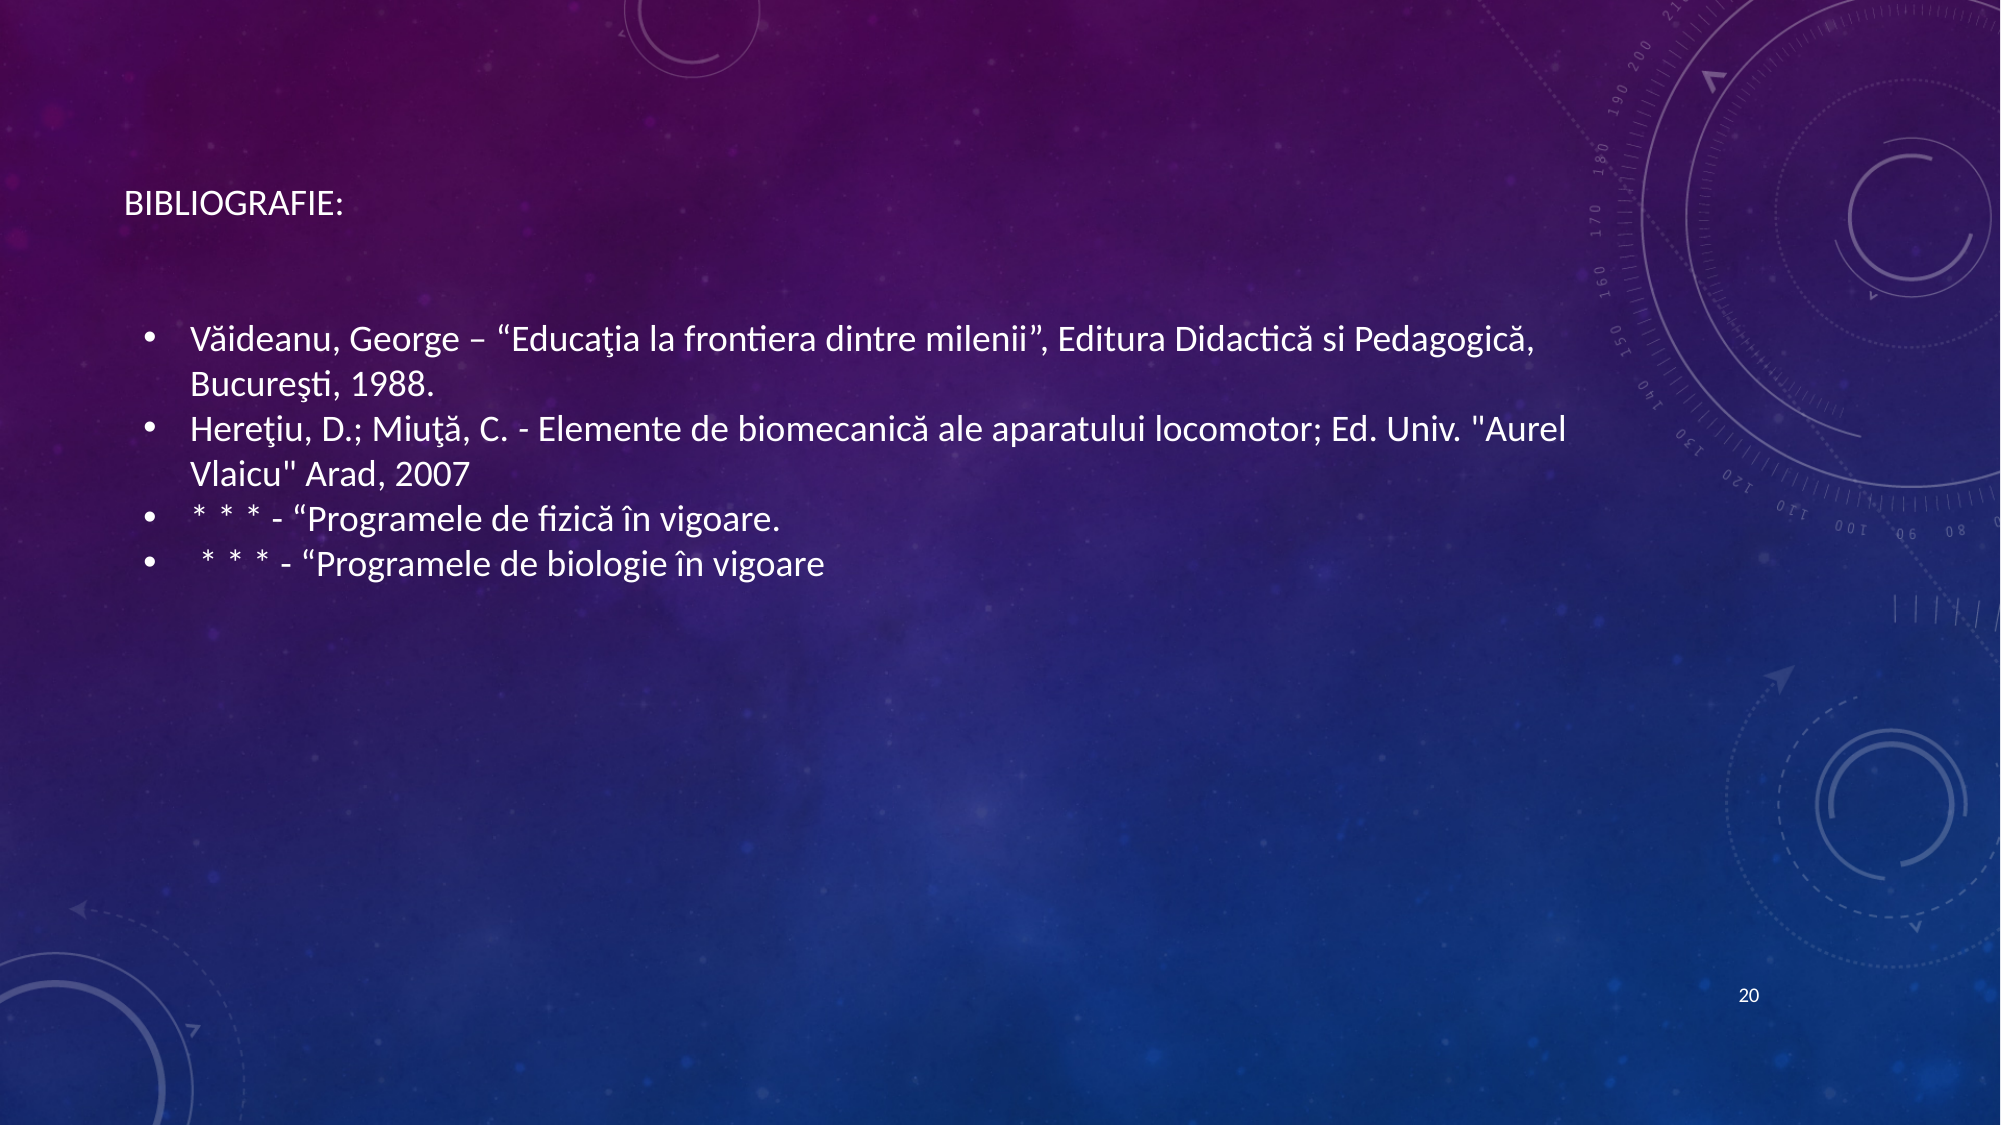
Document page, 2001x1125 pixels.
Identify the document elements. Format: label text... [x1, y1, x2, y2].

text_box BIBLIOGRAFIE: [108, 170, 1079, 231]
text_box Văideanu, George – “Educaţia la frontiera dintre milenii”, Editura Didactică si Pedagogică, Bucureşti, 1988. Hereţiu, D.; Miuţă, C. - Elemente de biomecanică ale aparatului locomotor; Ed. Univ. "Aurel Vlaicu" Arad, 2007 * * * - “Programele de fizică în vigoare. * * * - “Programele de biologie în vigoare [128, 261, 1631, 592]
picture [0, 0, 2001, 1125]
slide_number 20 [1684, 963, 1775, 1025]
